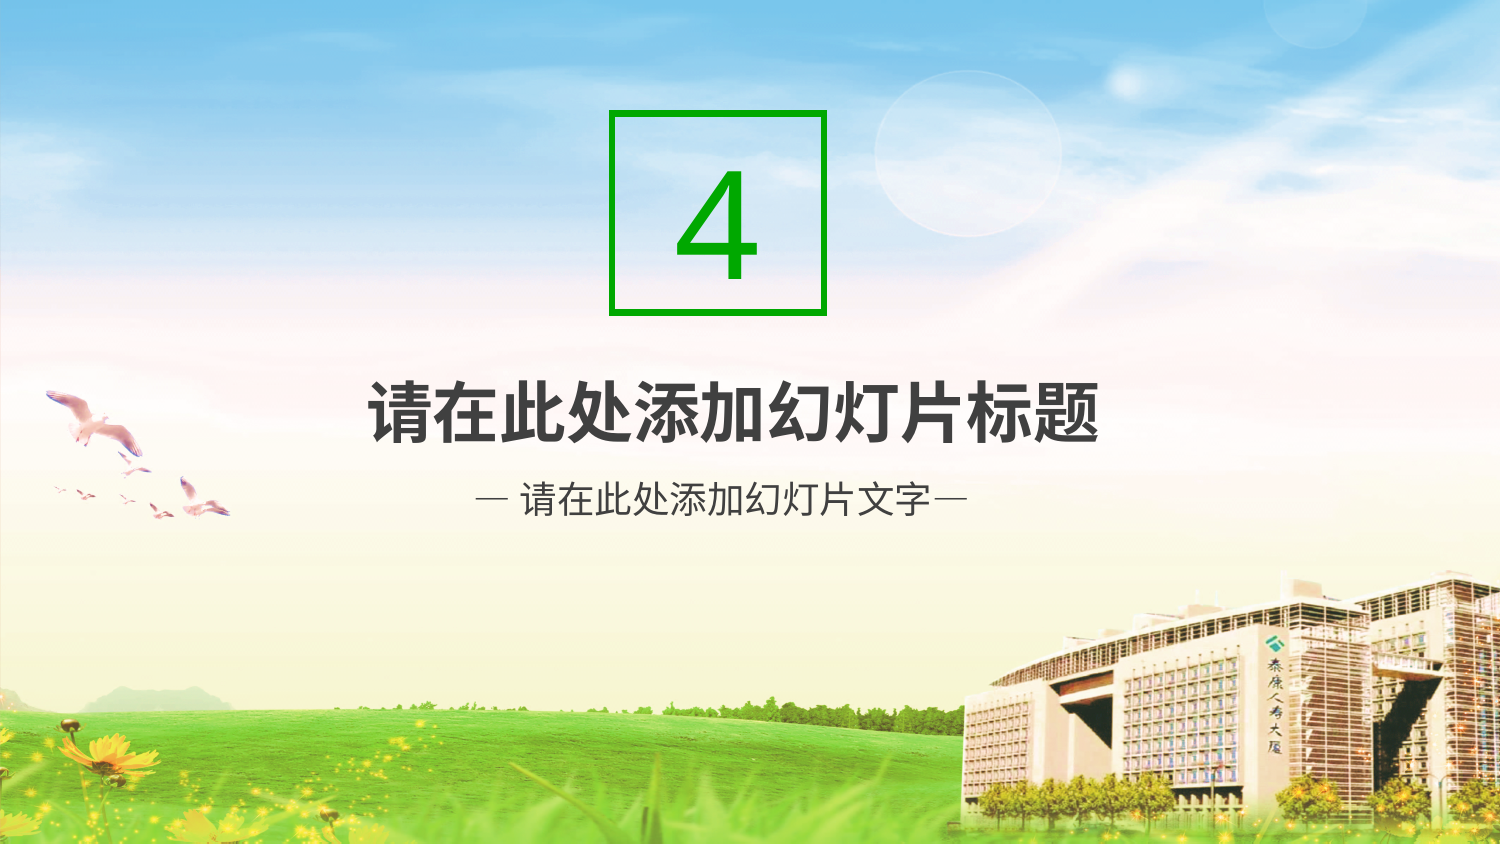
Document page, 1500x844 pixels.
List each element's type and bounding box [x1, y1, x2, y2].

picture [0, 0, 1500, 844]
text_box [611, 113, 825, 318]
